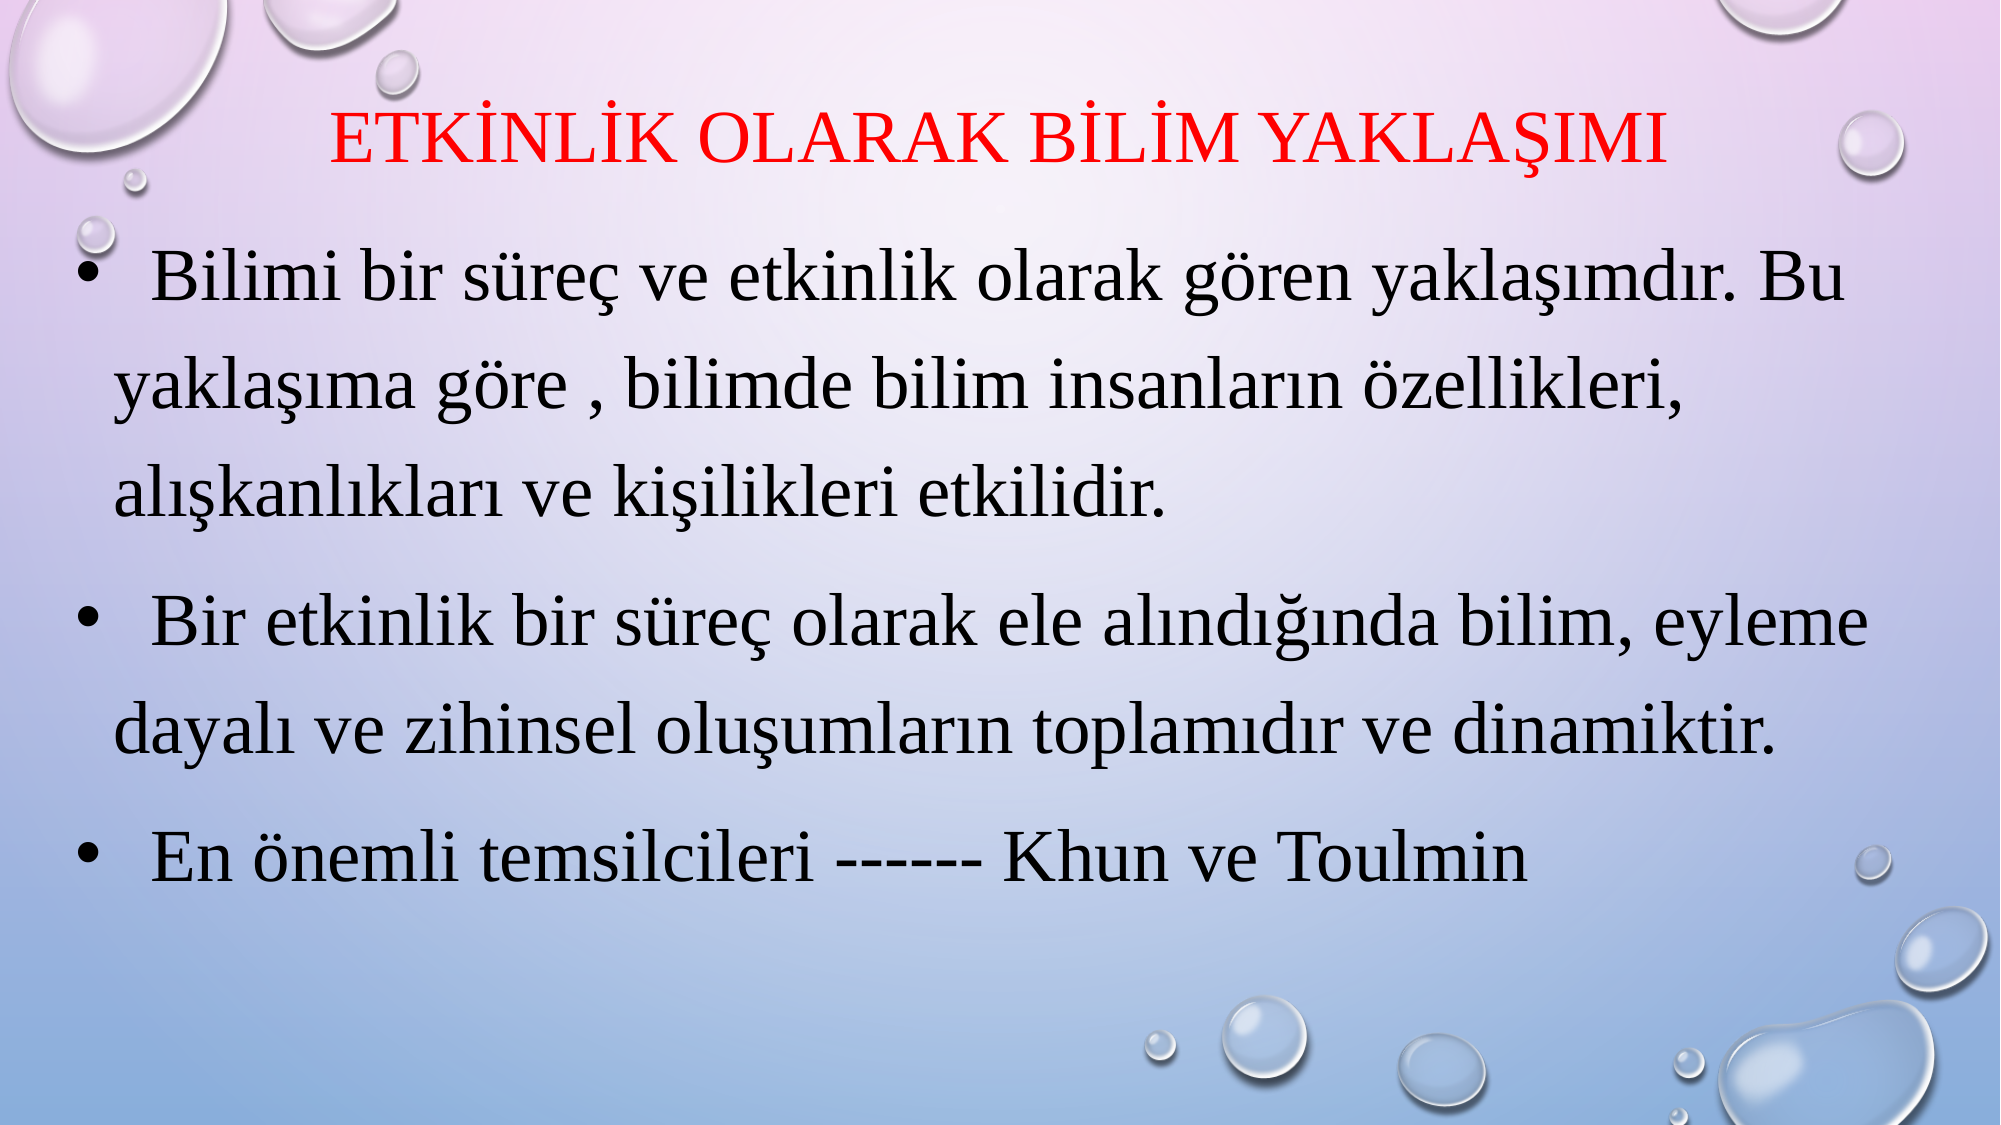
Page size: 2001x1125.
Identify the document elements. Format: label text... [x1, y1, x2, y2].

list Bilimi bir süreç ve etkinlik olarak gören yaklaşımdır. Bu yaklaşıma göre , bilimde bilim insanların özellikleri, alışkanlıkları ve kişilikleri etkilidir. Bir etkinlik bir süreç olarak ele alındığında bilim, eyleme dayalı ve zihinsel oluşumların toplamıdır ve dinamiktir. En önemli temsilcileri ------ Khun ve Toulmin [60, 200, 1957, 1020]
title ETKİNLİK OLARAK BİLİM YAKLAŞIMI [149, 28, 1851, 200]
picture [0, 0, 2000, 1125]
